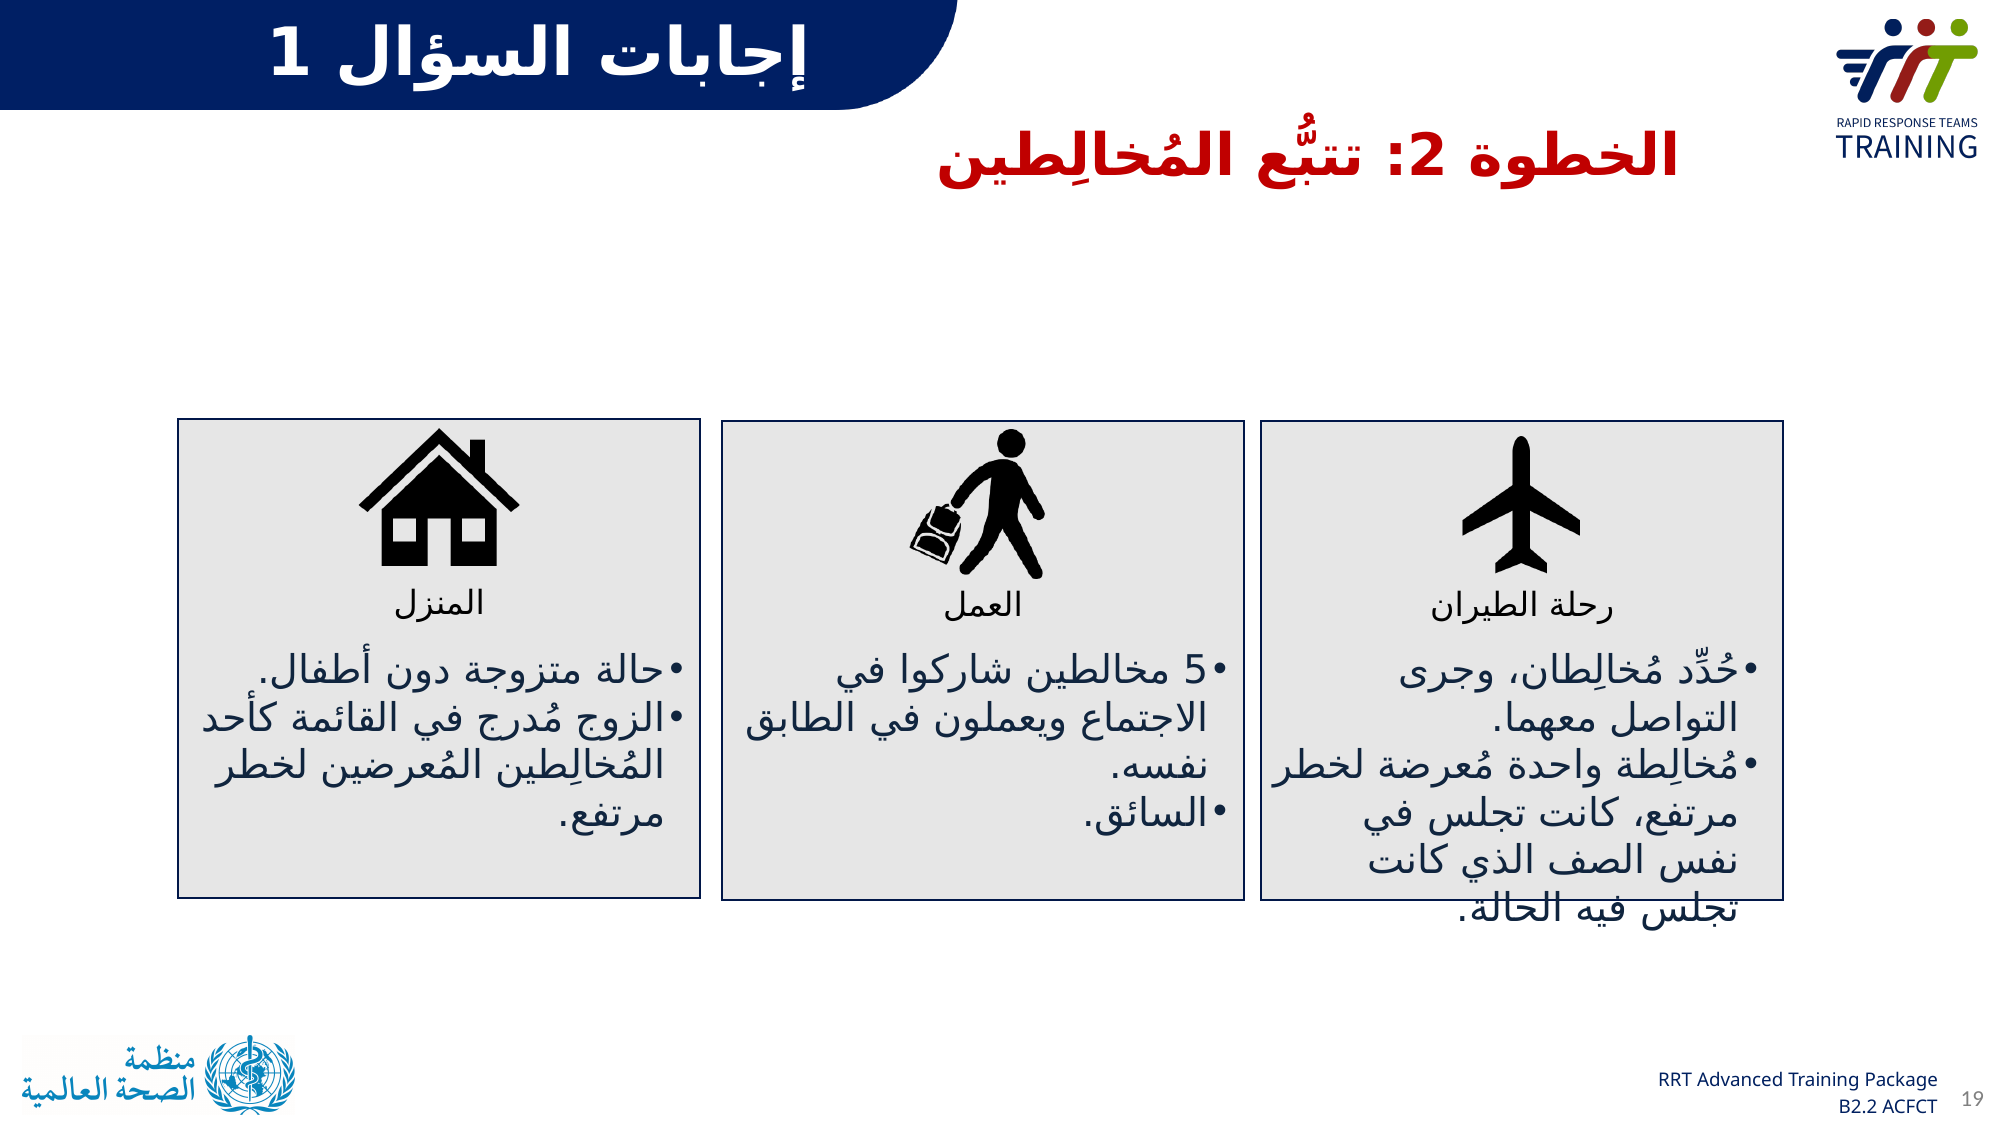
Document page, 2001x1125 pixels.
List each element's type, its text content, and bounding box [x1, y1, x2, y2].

list إجابات السؤال 1 [31, 9, 819, 106]
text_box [721, 420, 1245, 900]
text_box الخطوة 2: تتبُّع المُخالِطين [42, 117, 1681, 188]
picture [0, 0, 958, 110]
picture [252, 1050, 258, 1059]
picture [1835, 19, 1978, 167]
picture [22, 1035, 295, 1115]
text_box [177, 405, 701, 898]
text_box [1260, 420, 1784, 900]
text_box حُدِّد مُخالِطان، وجرى التواصل معهما. مُخالِطة واحدة مُعرضة لخطر مرتفع، كانت تجلس في نفس الصف الذي كانت تجلس فيه الحالة. [1261, 900, 1767, 938]
